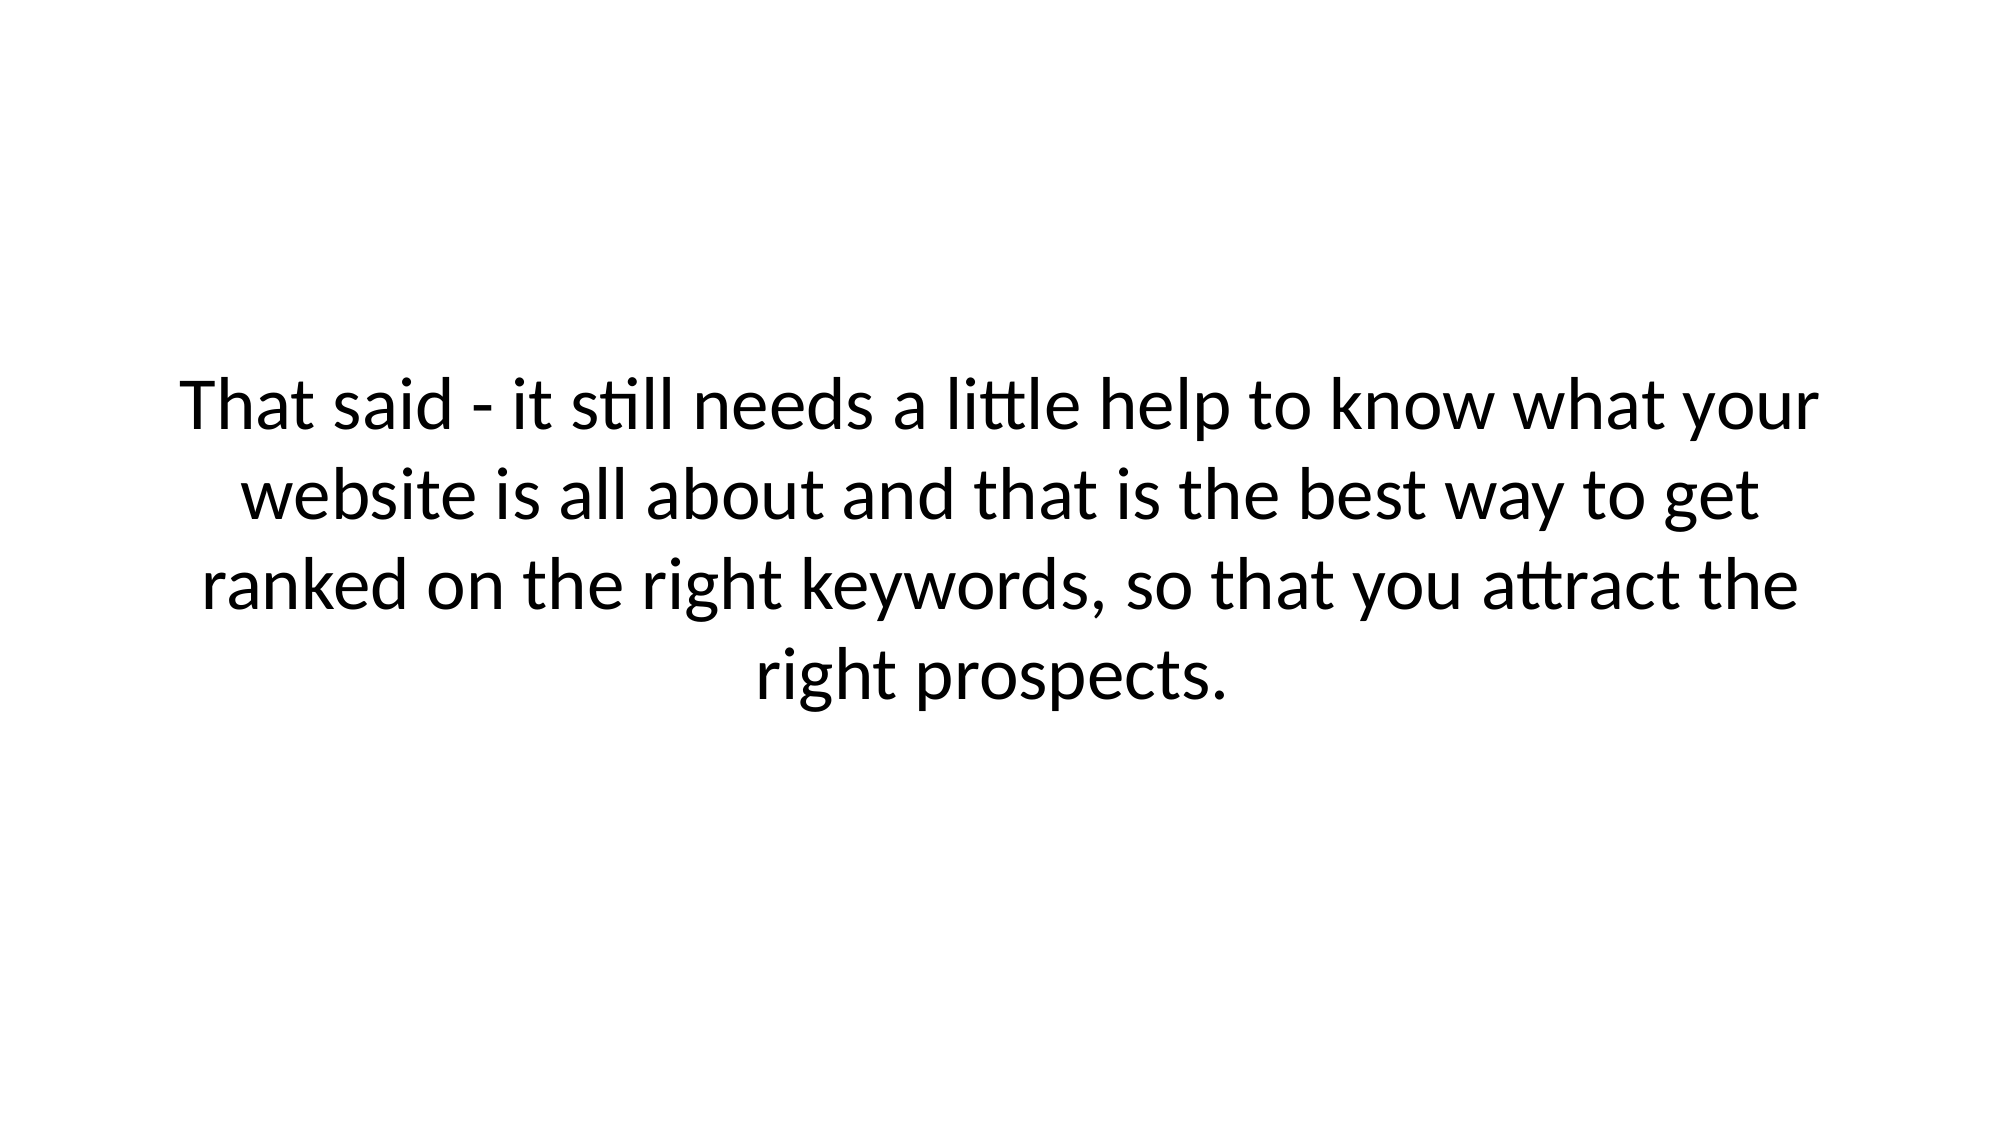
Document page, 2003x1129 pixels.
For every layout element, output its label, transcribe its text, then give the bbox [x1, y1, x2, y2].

title That said - it still needs a little help to know what your website is all about and that is the best way to get ranked on the right keywords, so that you attract the right prospects. [150, 287, 1853, 782]
